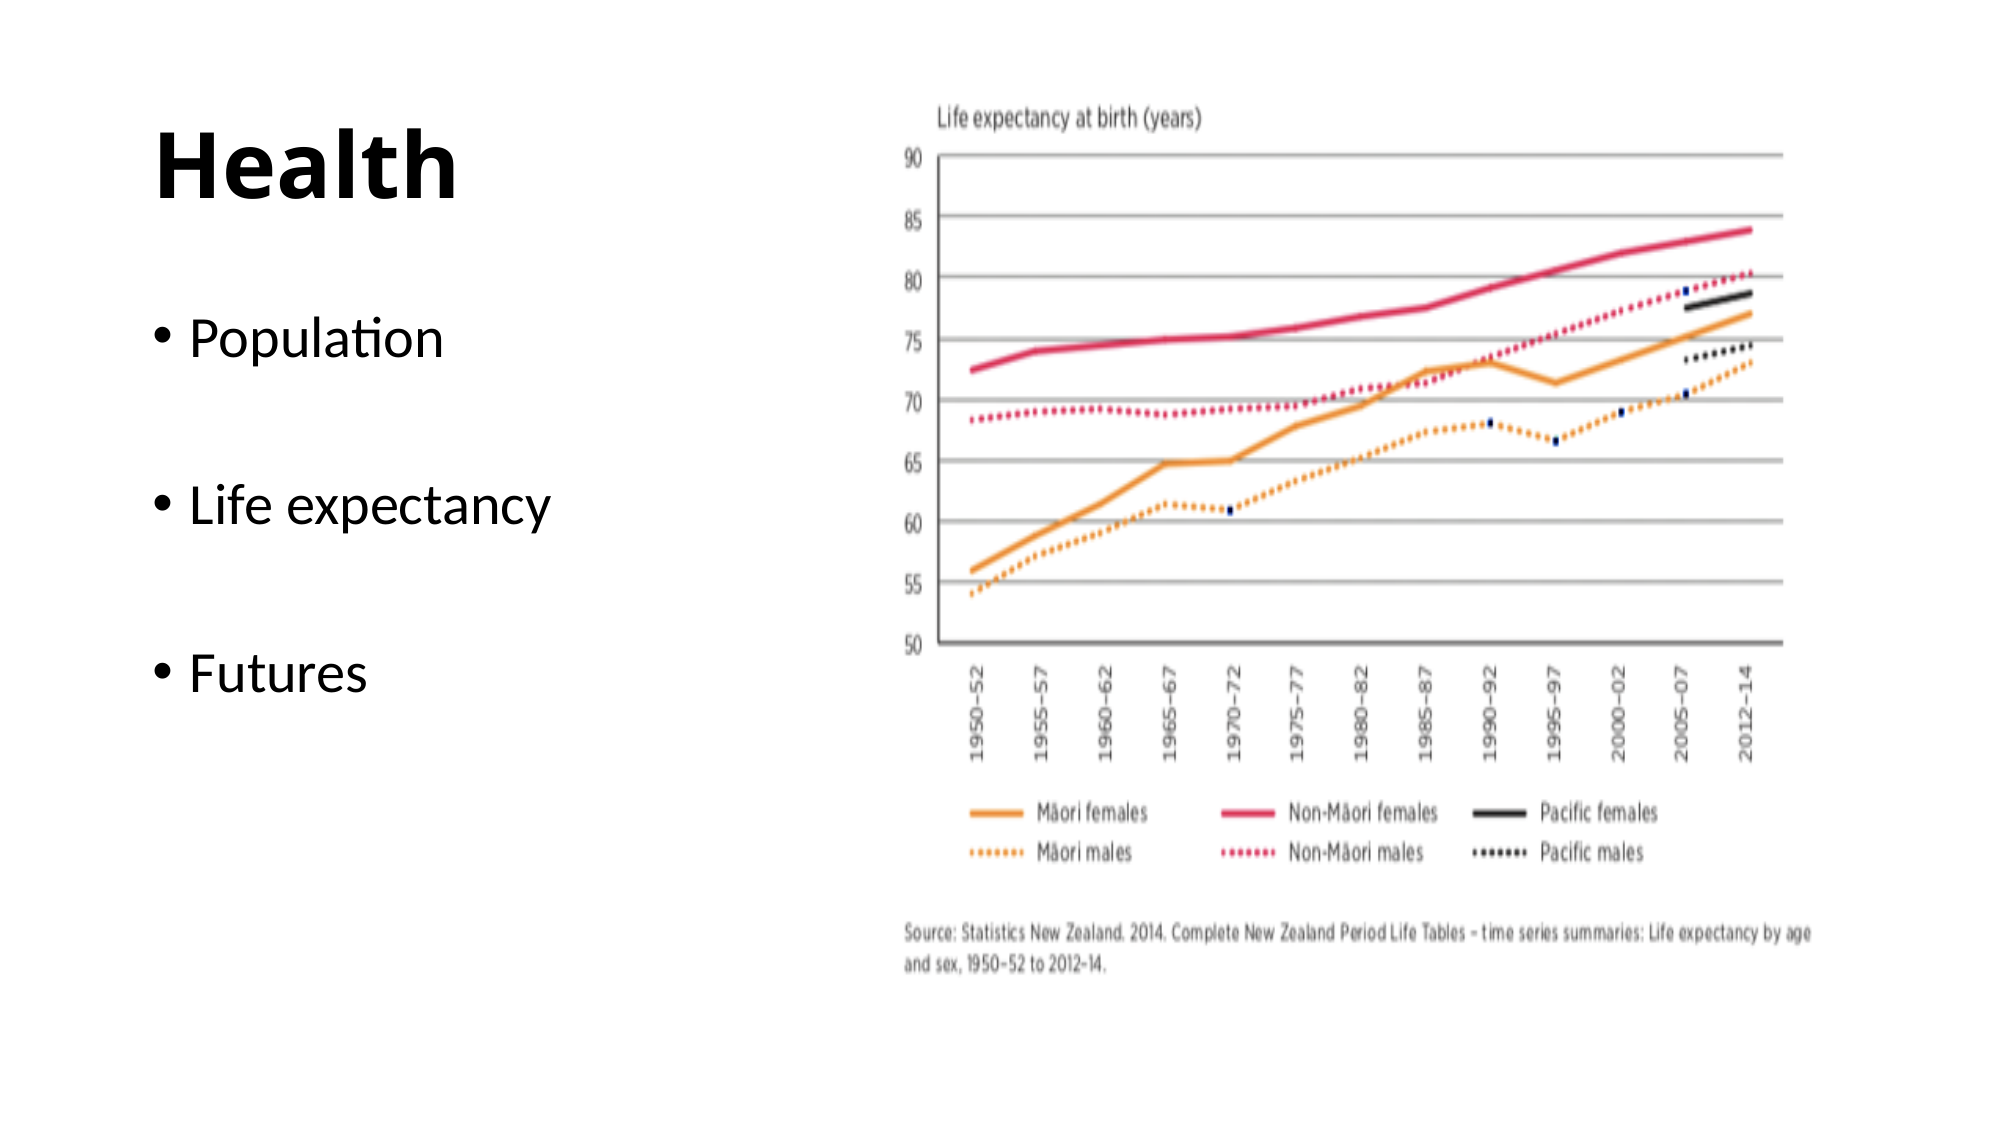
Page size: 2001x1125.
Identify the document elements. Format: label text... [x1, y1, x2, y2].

list Population Life expectancy Futures [137, 299, 881, 781]
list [881, 76, 1829, 1004]
title Health [137, 59, 1863, 278]
